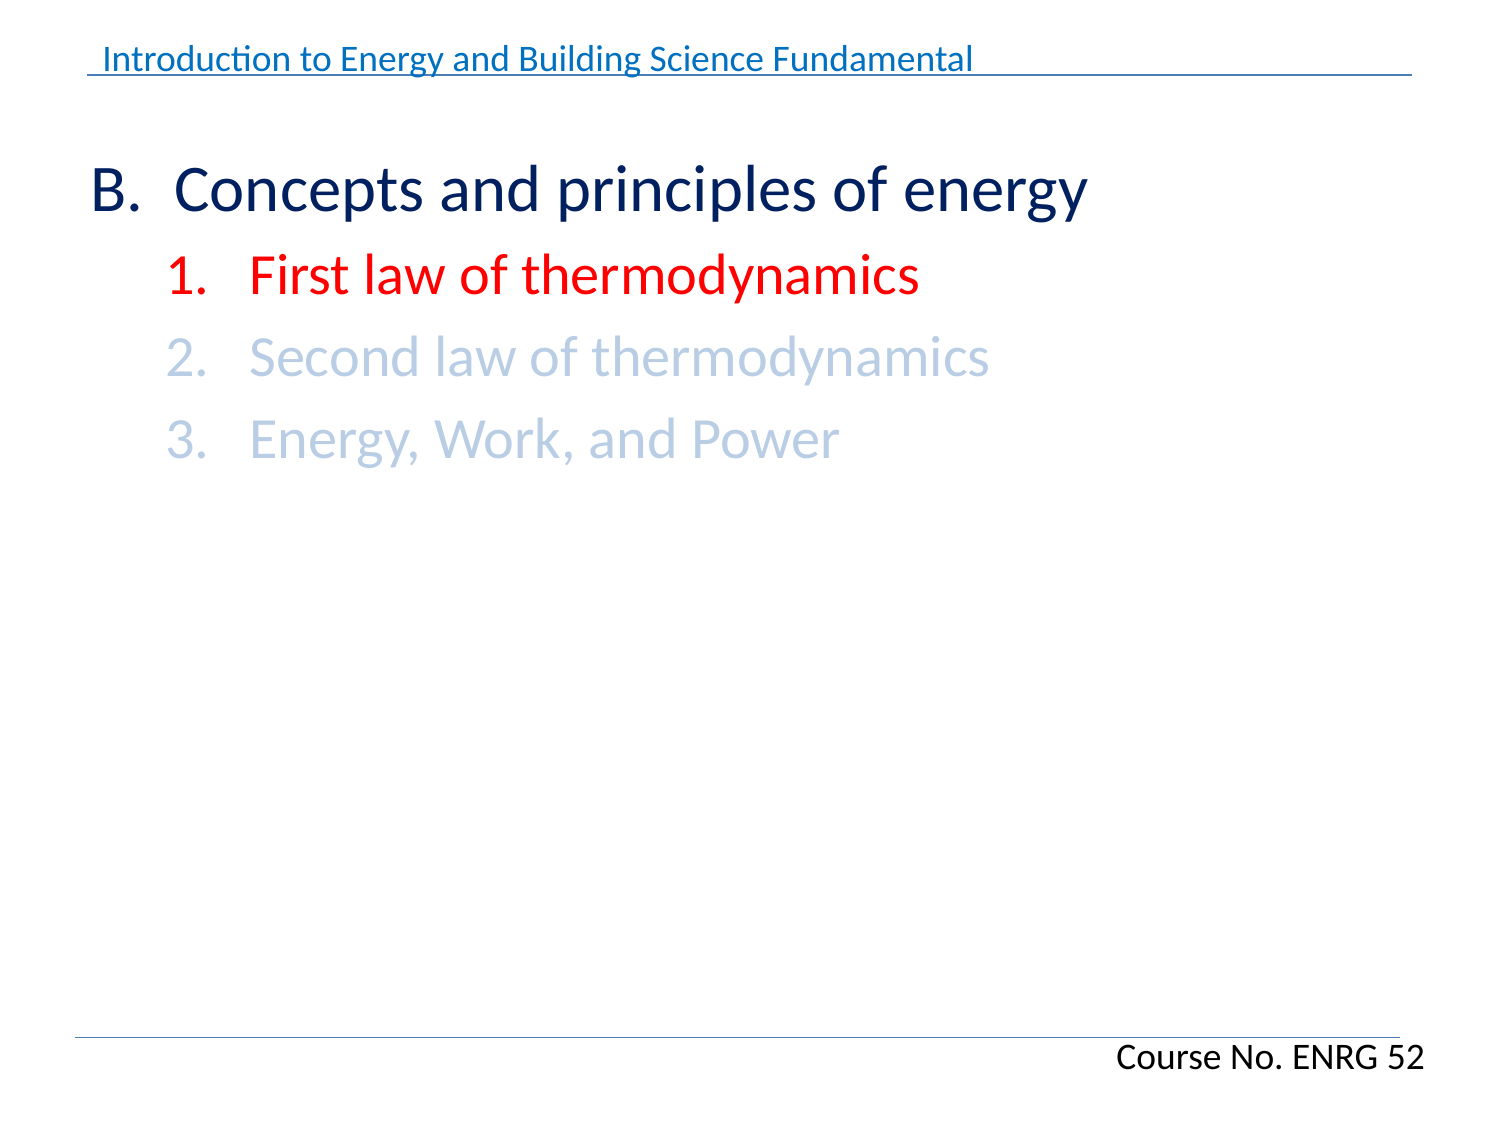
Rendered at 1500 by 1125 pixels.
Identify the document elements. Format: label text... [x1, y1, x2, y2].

list Concepts and principles of energy First law of thermodynamics Second law of thermodynamics Energy, Work, and Power [75, 137, 1425, 1005]
